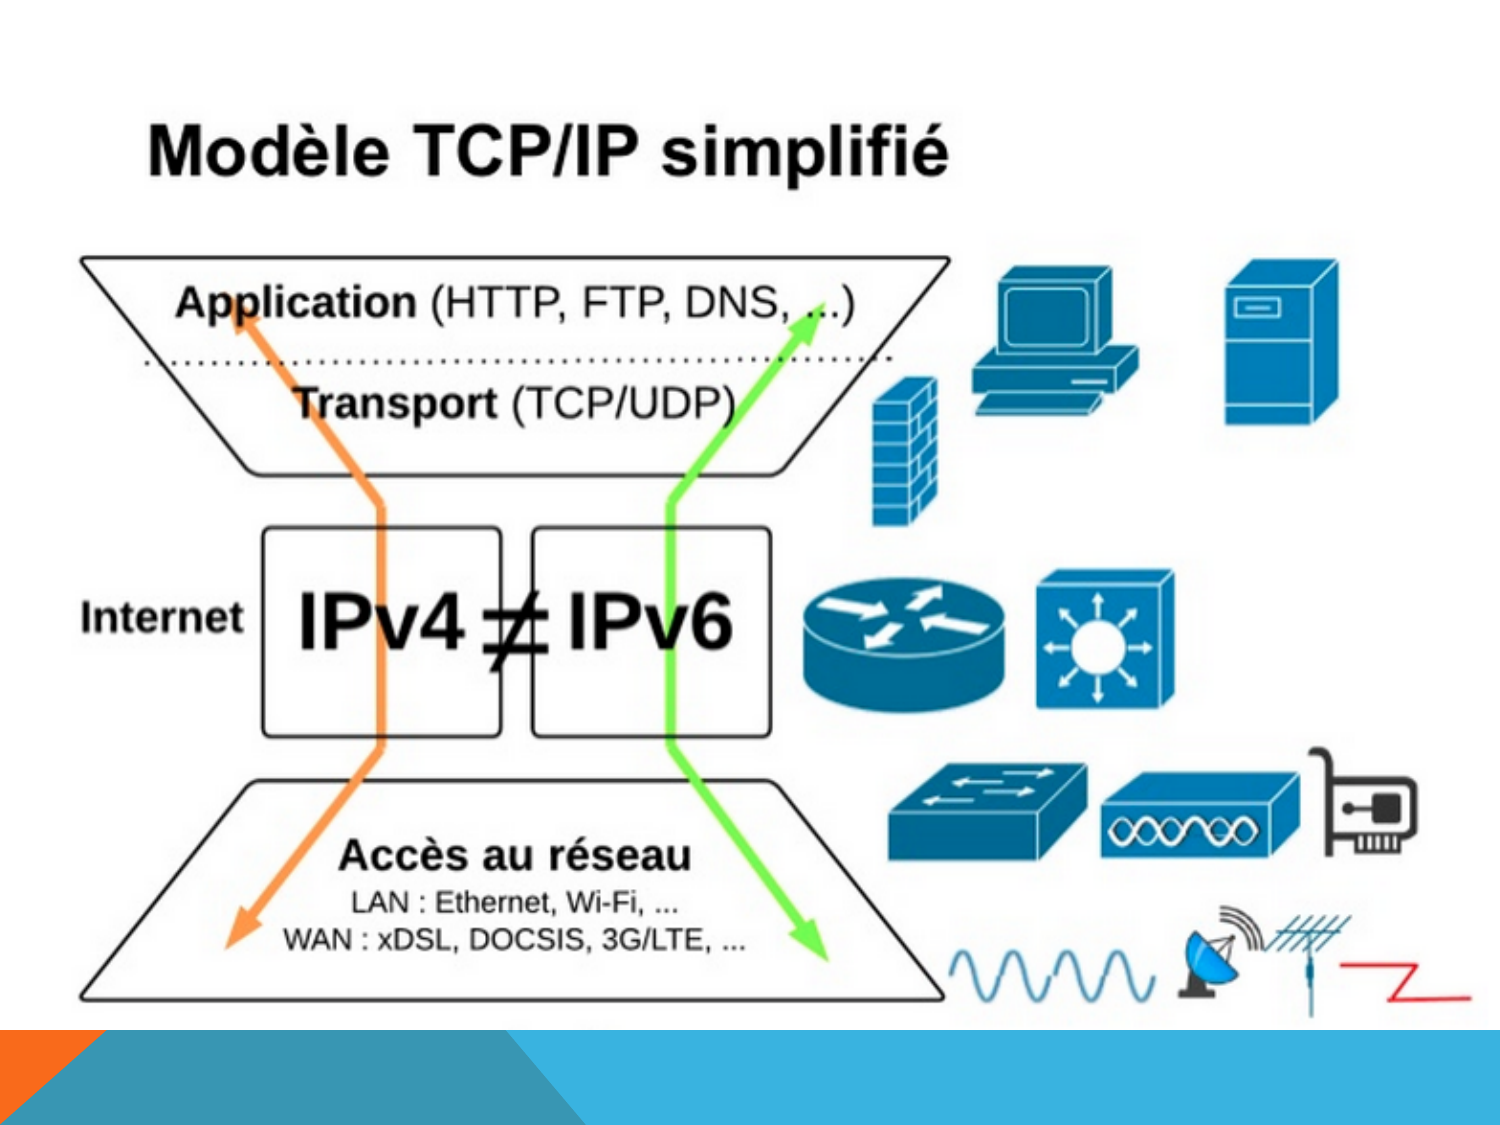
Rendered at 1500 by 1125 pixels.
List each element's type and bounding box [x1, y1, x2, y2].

picture [0, 93, 1500, 1030]
